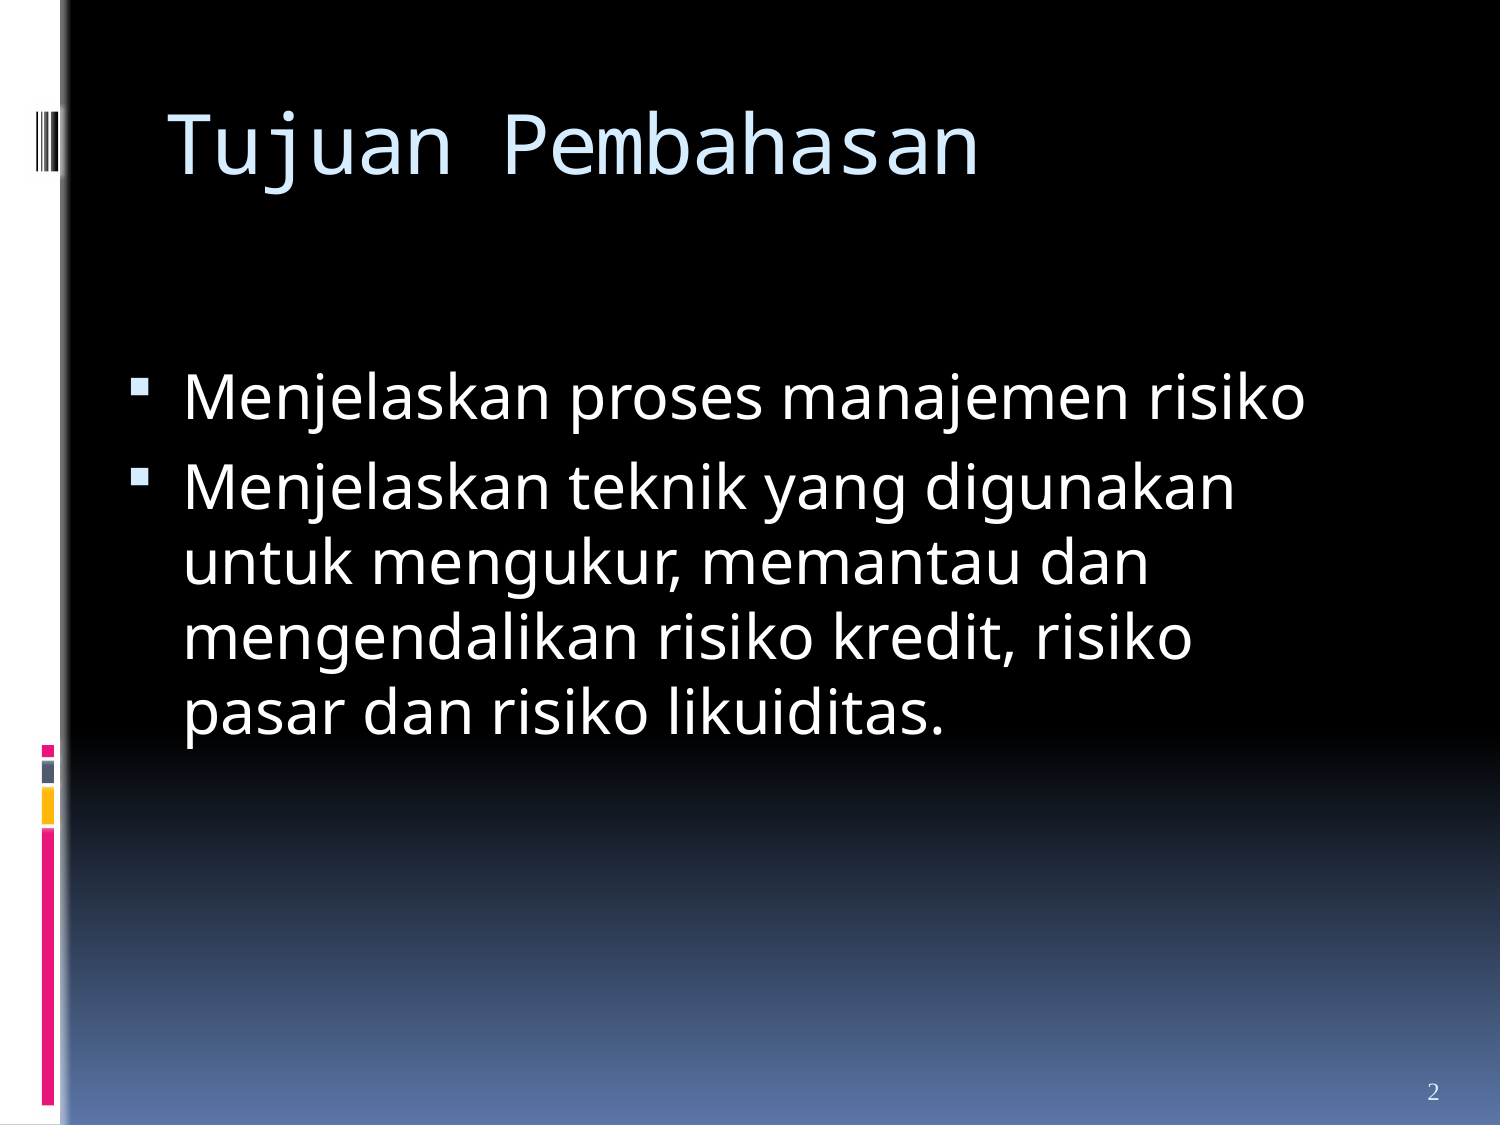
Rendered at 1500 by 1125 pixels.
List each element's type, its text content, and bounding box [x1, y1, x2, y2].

slide_number 2 [1412, 1052, 1488, 1113]
title Tujuan Pembahasan [150, 83, 1425, 234]
list Menjelaskan proses manajemen risiko Menjelaskan teknik yang digunakan untuk mengukur, memantau dan mengendalikan risiko kredit, risiko pasar dan risiko likuiditas. [99, 350, 1375, 1025]
